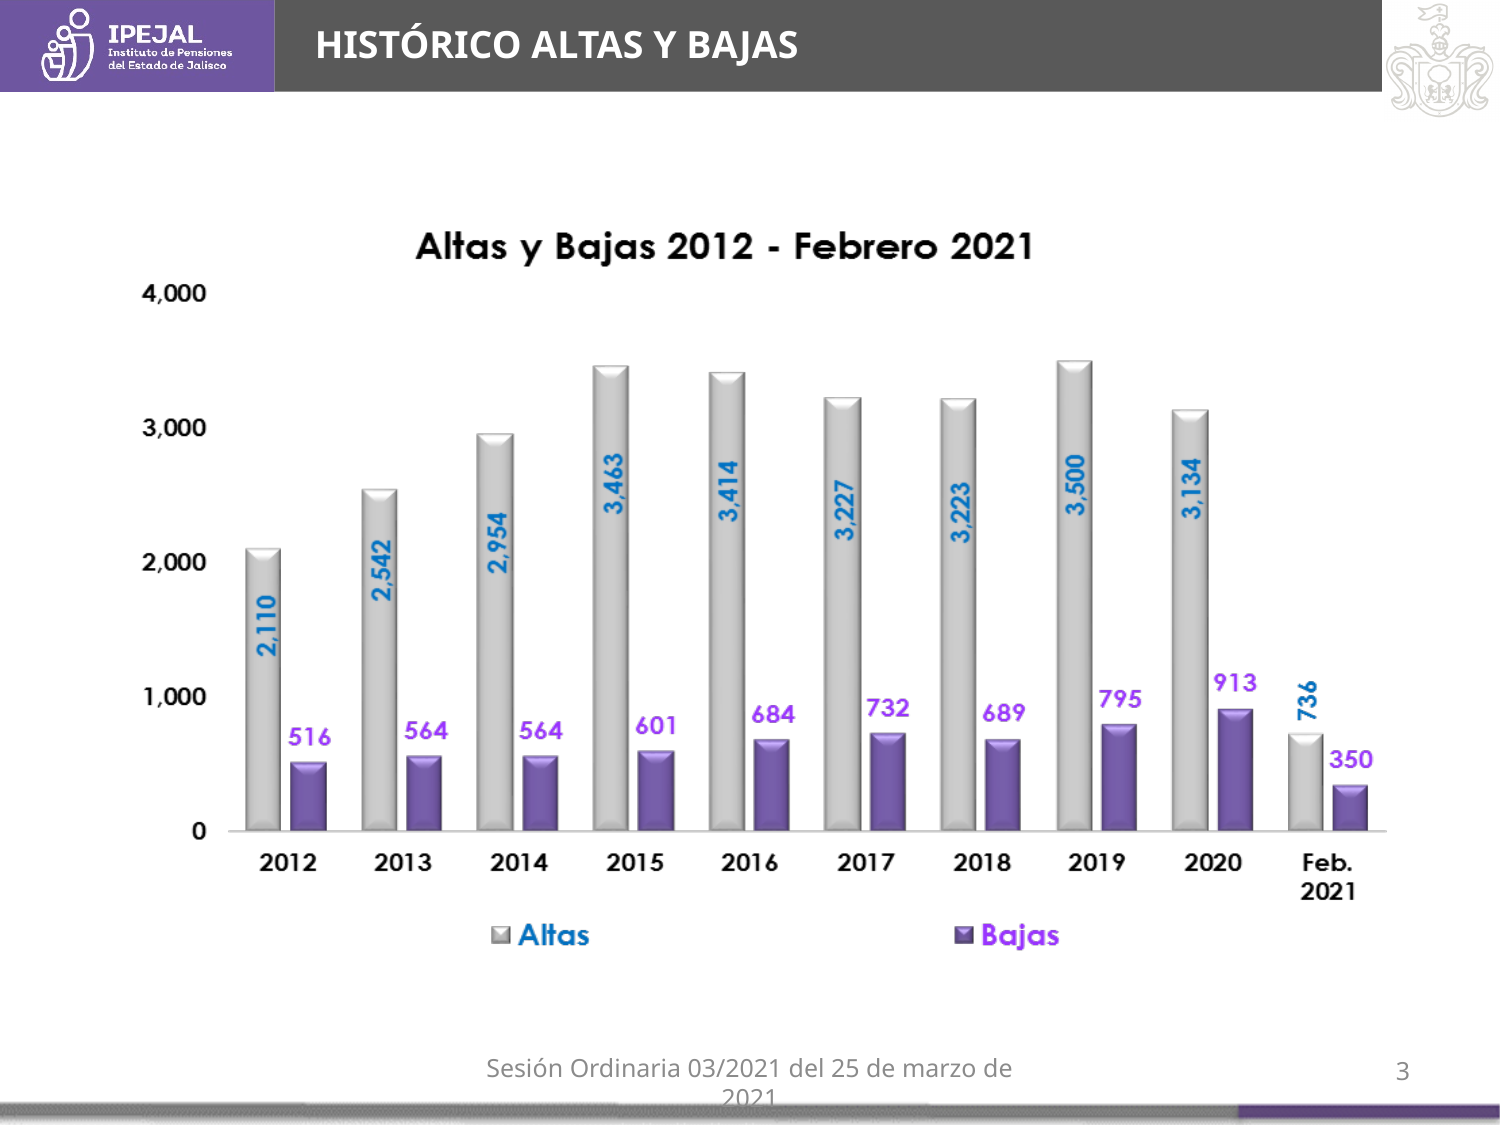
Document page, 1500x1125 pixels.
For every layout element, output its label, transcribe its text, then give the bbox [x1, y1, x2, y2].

picture [123, 195, 1418, 988]
text_box Sesión Ordinaria 03/2021 del 25 de marzo de 2021 [469, 1052, 1031, 1113]
picture [0, 0, 275, 92]
picture [0, 1096, 1500, 1125]
slide_number 3 [1074, 1042, 1425, 1103]
